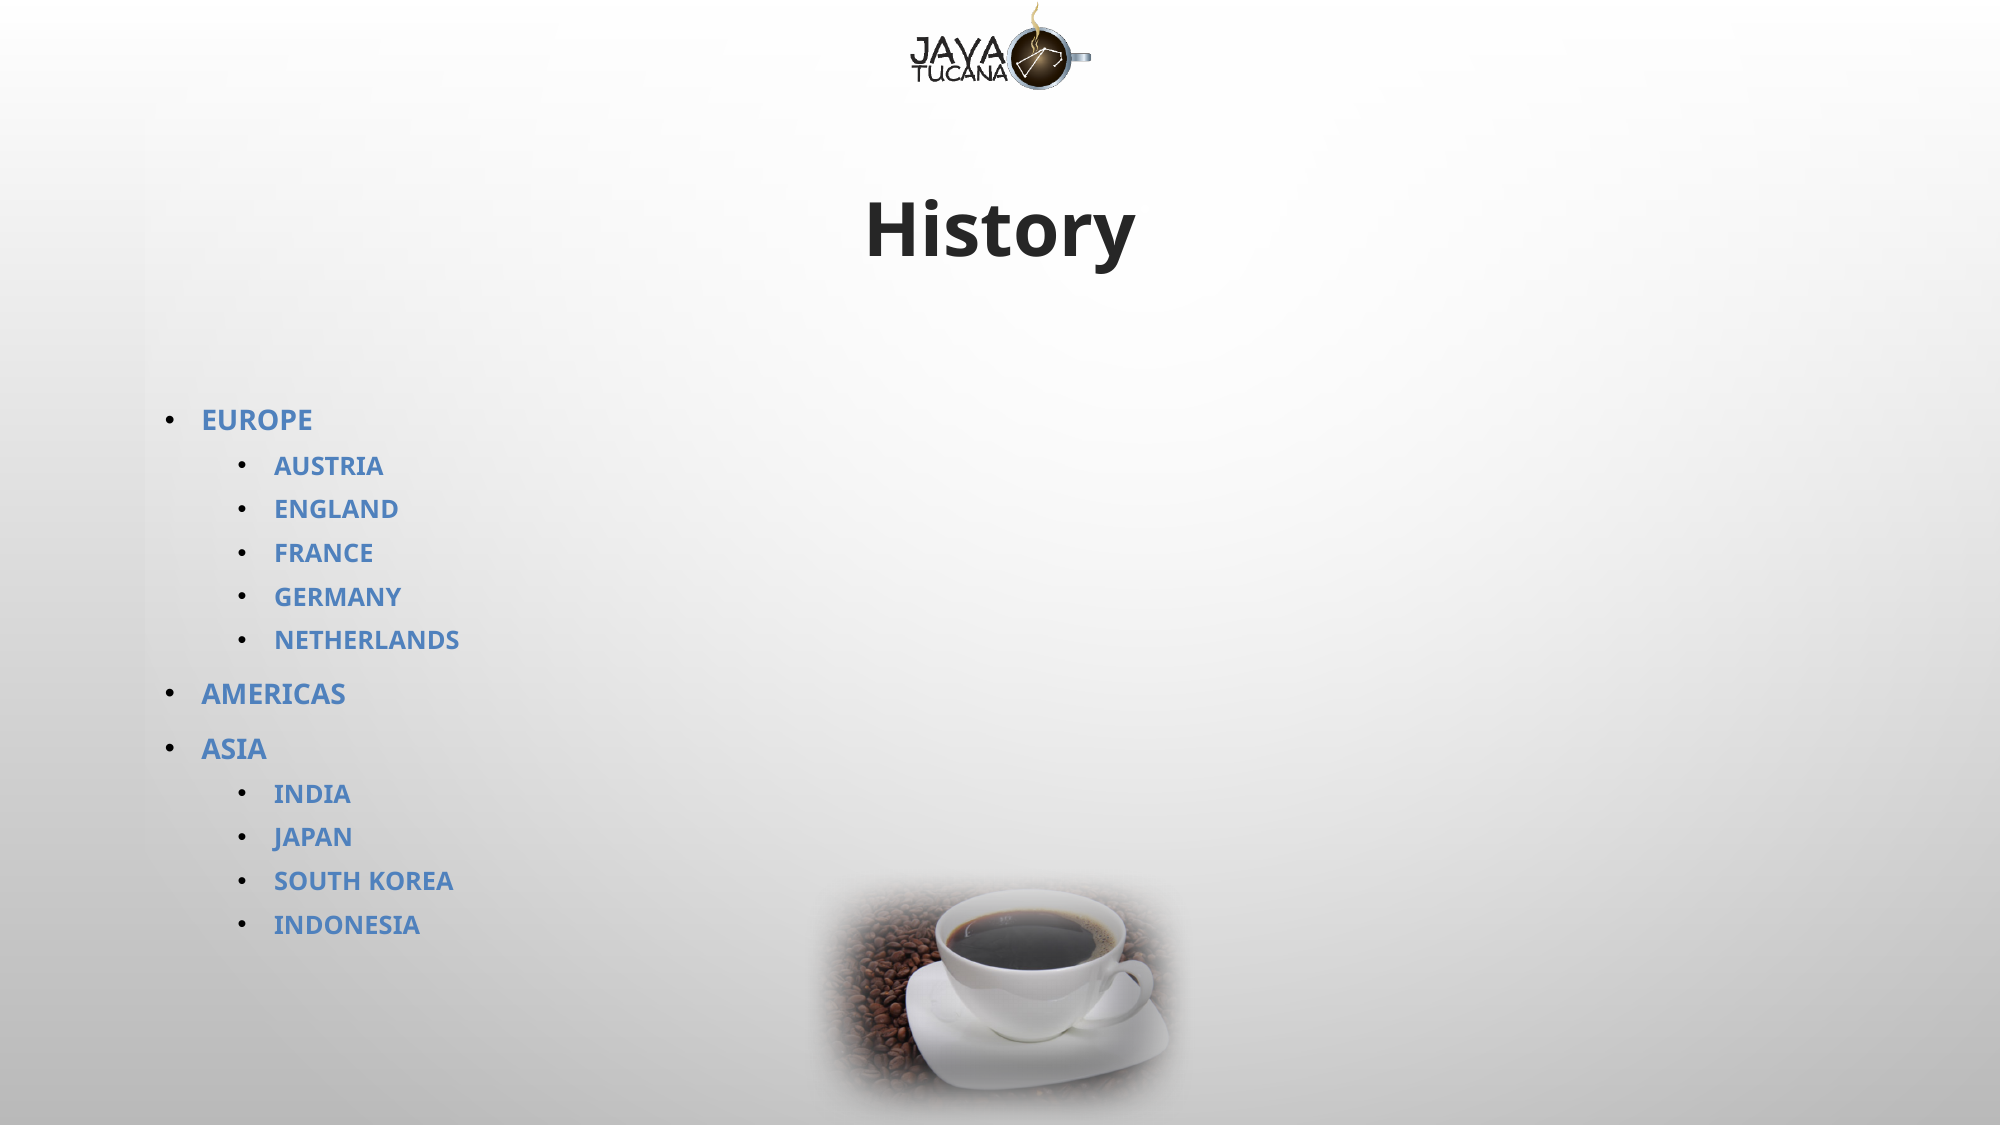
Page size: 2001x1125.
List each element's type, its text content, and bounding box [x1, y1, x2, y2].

list Europe Austria England France Germany Netherlands Americas Asia India Japan South Korea Indonesia [149, 388, 1851, 950]
picture [144, 0, 2001, 1125]
title History [149, 101, 1851, 364]
